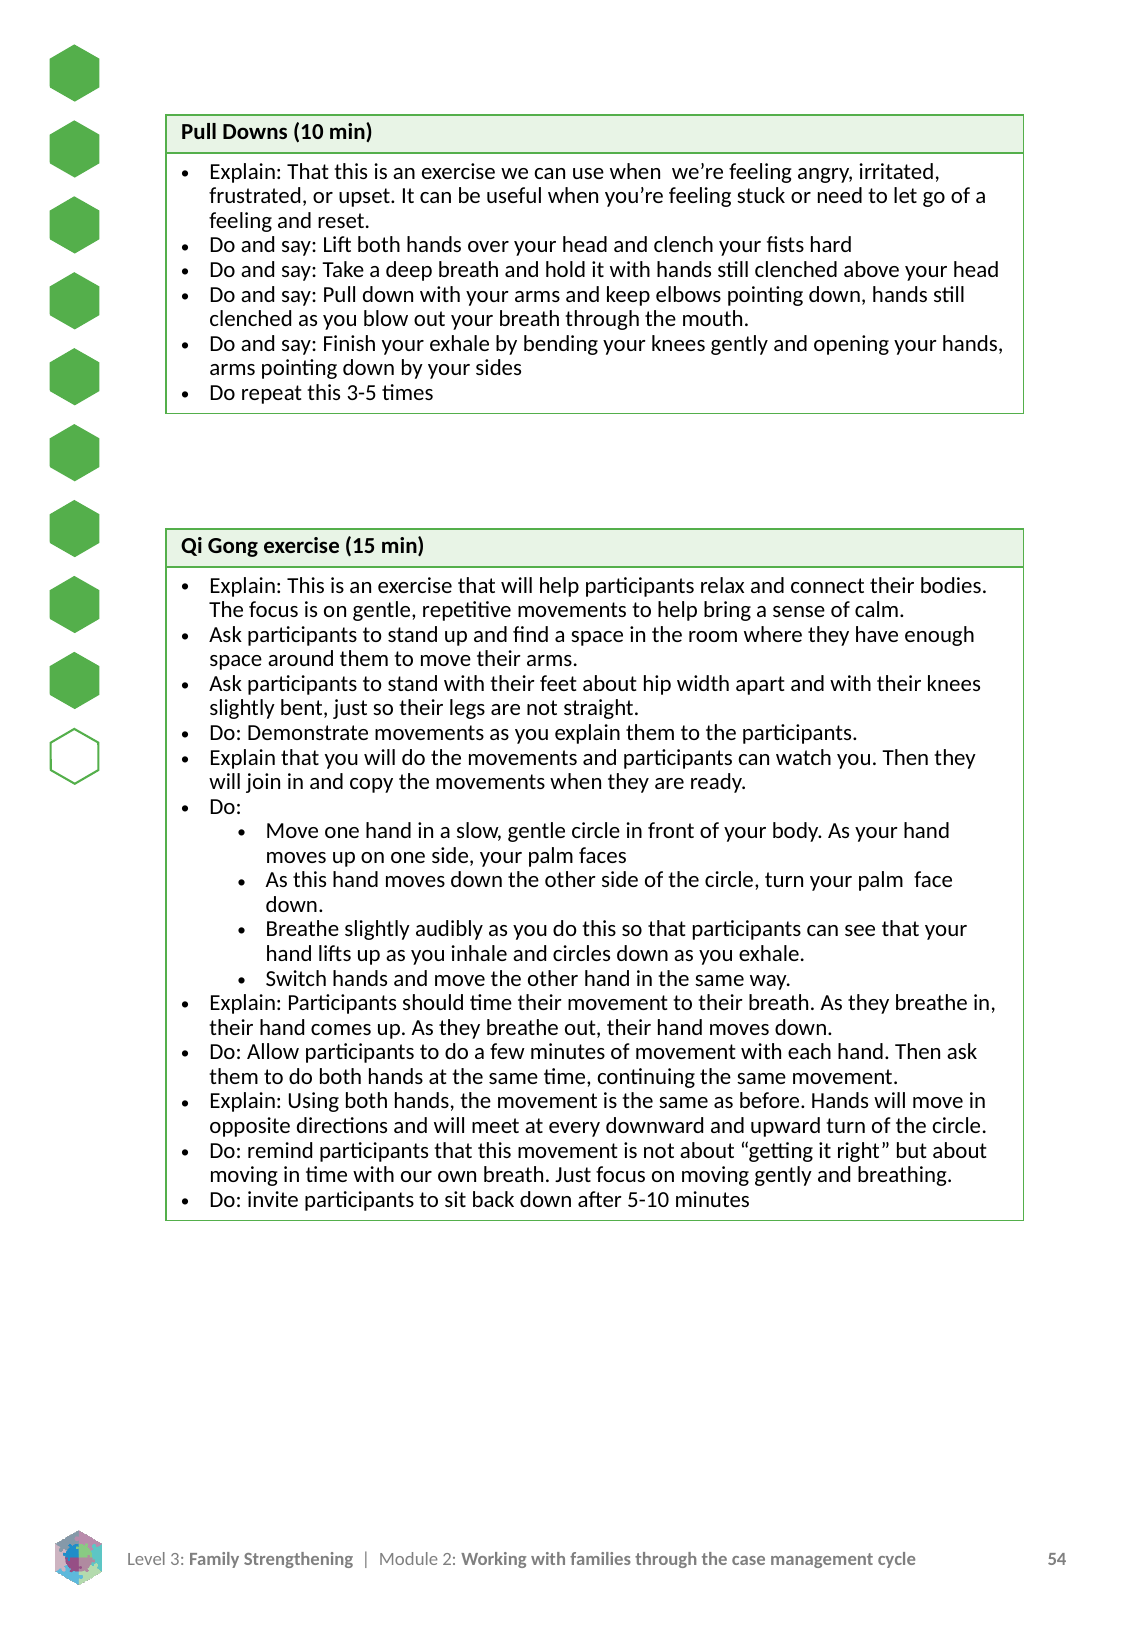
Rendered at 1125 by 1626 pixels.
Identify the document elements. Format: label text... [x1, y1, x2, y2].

picture [55, 1530, 102, 1585]
table_cell Explain: That this is an exercise we can use when we’re feeling angry, irritated, frustrated, or upset. It can be useful when you’re feeling stuck or need to let go of a feeling and reset. Do and say: Lift both hands over your head and clench your fists hard Do and say: Take a deep breath and hold it with hands still clenched above your head Do and say: Pull down with your arms and keep elbows pointing down, hands still clenched as you blow out your breath through the mouth. Do and say: Finish your exhale by bending your knees gently and opening your hands, arms pointing down by your sides Do repeat this 3-5 times [167, 154, 1023, 413]
table_header Qi Gong exercise (15 min) [167, 530, 1023, 566]
table_cell Explain: This is an exercise that will help participants relax and connect their bodies. The focus is on gentle, repetitive movements to help bring a sense of calm. Ask participants to stand up and find a space in the room where they have enough space around them to move their arms. Ask participants to stand with their feet about hip width apart and with their knees slightly bent, just so their legs are not straight. Do: Demonstrate movements as you explain them to the participants. Explain that you will do the movements and participants can watch you. Then they will join in and copy the movements when they are ready. Do: Move one hand in a slow, gentle circle in front of your body. As your hand moves up on one side, your palm faces As this hand moves down the other side of the circle, turn your palm face down. Breathe slightly audibly as you do this so that participants can see that your hand lifts up as you inhale and circles down as you exhale. Switch hands and move the other hand in the same way. Explain: Participants should time their movement to their breath. As they breathe in, their hand comes up. As they breathe out, their hand moves down. Do: Allow participants to do a few minutes of movement with each hand. Then ask them to do both hands at the same time, continuing the same movement. Explain: Using both hands, the movement is the same as before. Hands will move in opposite directions and will meet at every downward and upward turn of the circle. Do: remind participants that this movement is not about “getting it right” but about moving in time with our own breath. Just focus on moving gently and breathing. Do: invite participants to sit back down after 5-10 minutes [167, 568, 1023, 1220]
text_box [49, 651, 100, 710]
text_box [49, 424, 100, 482]
text_box [49, 196, 100, 254]
text_box [49, 44, 100, 102]
text_box [49, 727, 100, 785]
text_box [49, 499, 100, 558]
text_box [49, 272, 100, 330]
table_header Pull Downs (10 min) [167, 116, 1023, 152]
text_box [49, 348, 100, 406]
text_box [49, 120, 100, 178]
text_box [49, 575, 100, 634]
